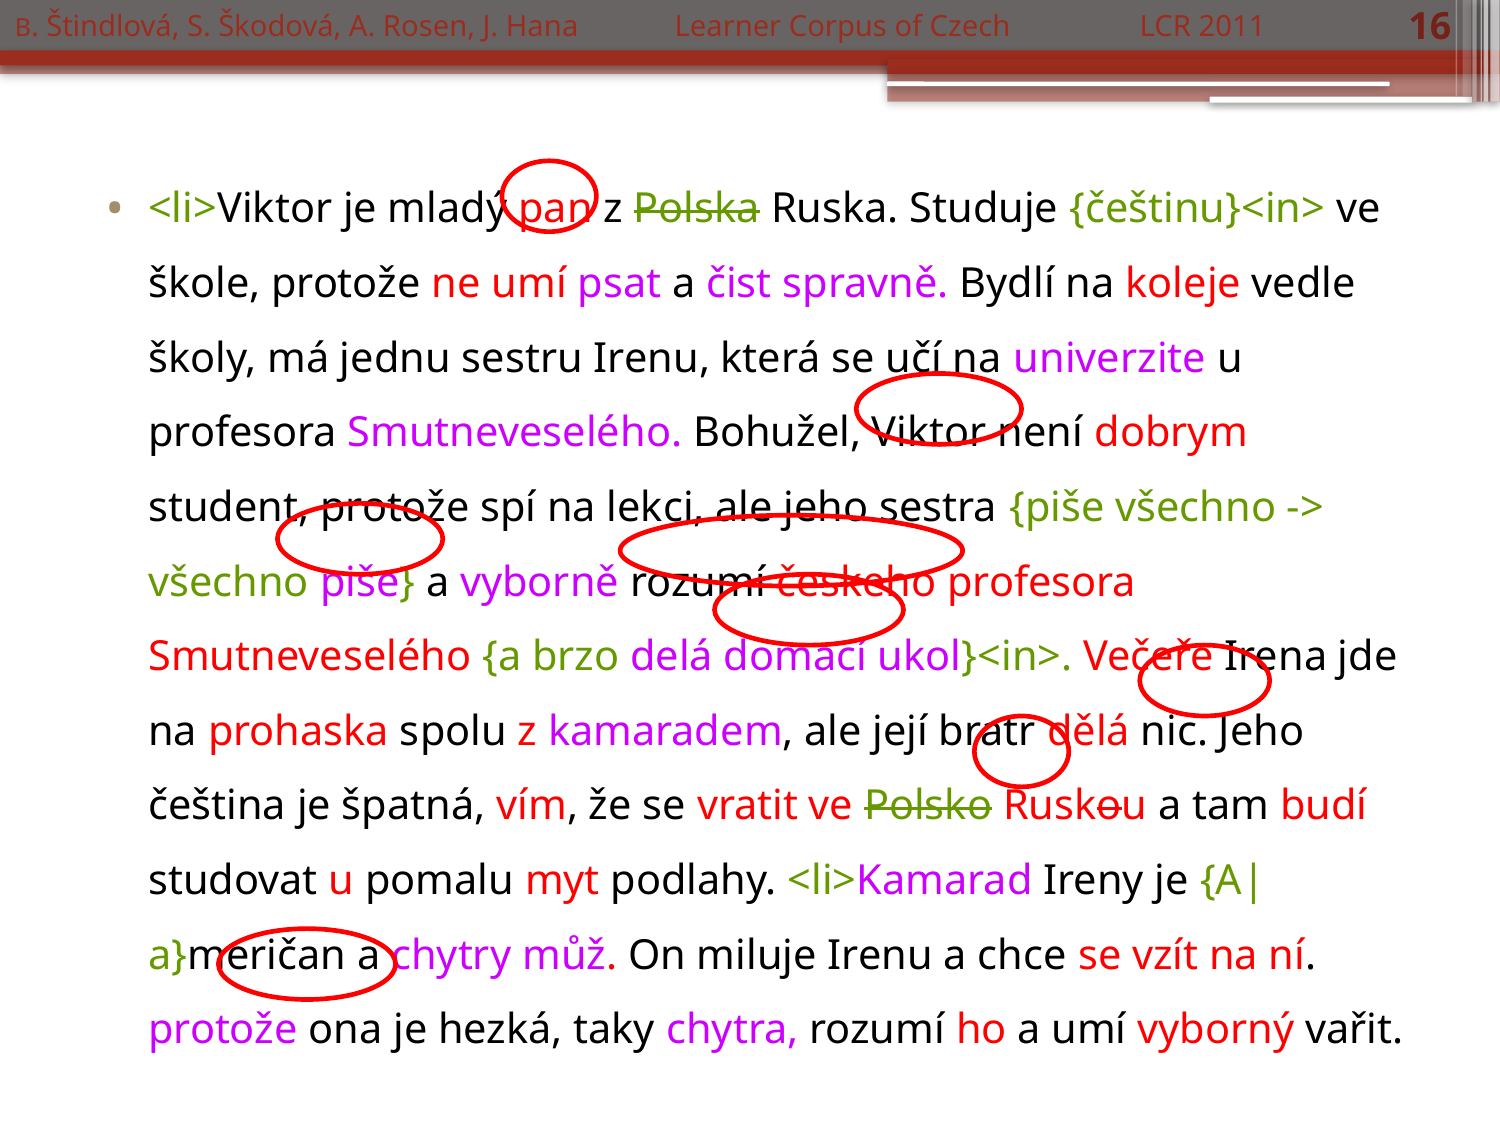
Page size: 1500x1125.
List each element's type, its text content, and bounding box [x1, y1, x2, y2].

text_box [500, 159, 598, 234]
text_box [712, 572, 906, 647]
slide_number 16 [1341, 0, 1466, 61]
text_box B. Štindlová, S. Škodová, A. Rosen, J. Hana Learner Corpus of Czech LCR 2011 [0, 0, 1341, 75]
text_box [216, 927, 398, 1002]
text_box [618, 513, 965, 586]
list <li>Viktor je mladý pan z Polska Ruska. Studuje {češtinu}<in> ve škole, protože ne umí psat a čist spravně. Bydlí na koleje vedle školy, má jednu sestru Irenu, která se učí na univerzite u profesora Smutneveselého. Bohužel, Viktor není dobrym student, protože spí na lekci, ale jeho sestra {piše všechno -> všechno piše} a vyborně rozumí českeho profesora Smutneveselého {a brzo delá domací ukol}<in>. Večeře Irena jde na prohaska spolu z kamaradem, ale její bratr dělá nic. Jeho čeština je špatná, vím, že se vratit ve Polsko Ruskou a tam budí studovat u pomalu myt podlahy. <li>Kamarad Ireny je {A|a}meričan a chytry můž. On miluje Irenu a chce se vzít na ní. protože ona je hezká, taky chytra, rozumí ho a umí vyborný vařit. [75, 149, 1425, 1079]
text_box [854, 371, 1024, 446]
text_box [972, 714, 1071, 789]
text_box [275, 501, 445, 576]
text_box [1138, 643, 1272, 718]
